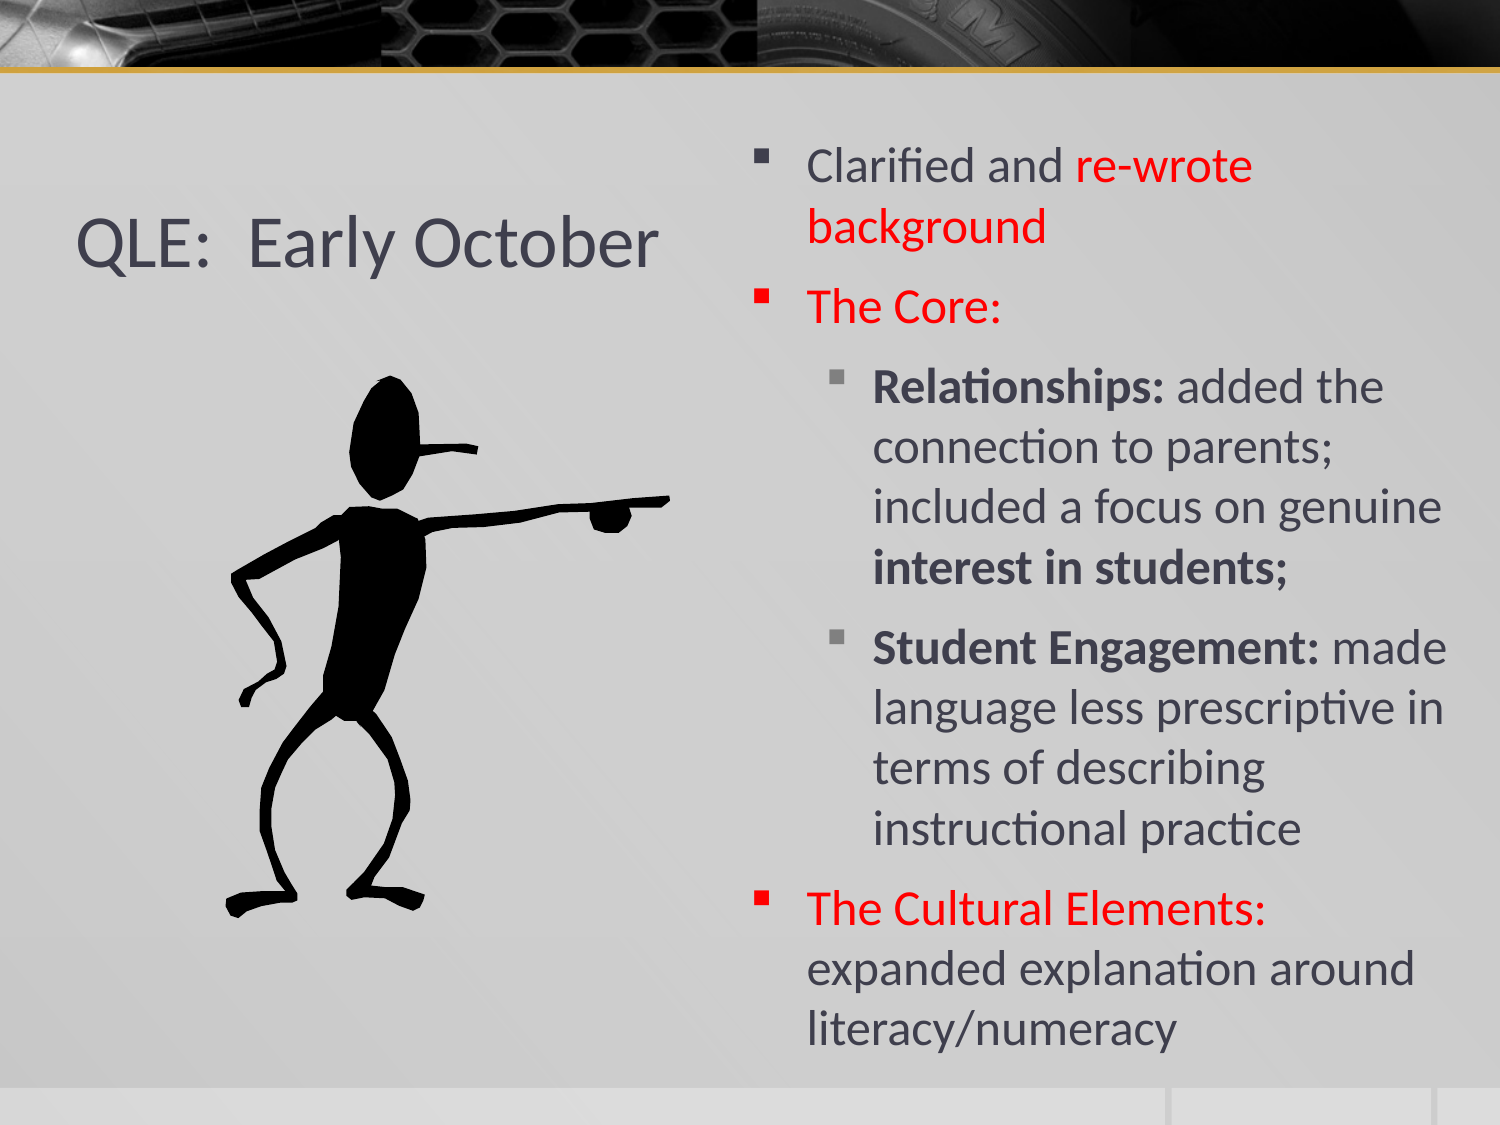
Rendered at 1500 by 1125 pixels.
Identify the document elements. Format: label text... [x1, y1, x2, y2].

picture [0, 0, 1500, 67]
title QLE: Early October [75, 162, 750, 313]
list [224, 374, 671, 919]
list Clarified and re-wrote background The Core: Relationships: added the connection to parents; included a focus on genuine interest in students; Student Engagement: made language less prescriptive in terms of describing instructional practice The Cultural Elements: expanded explanation around literacy/numeracy [750, 125, 1475, 1075]
